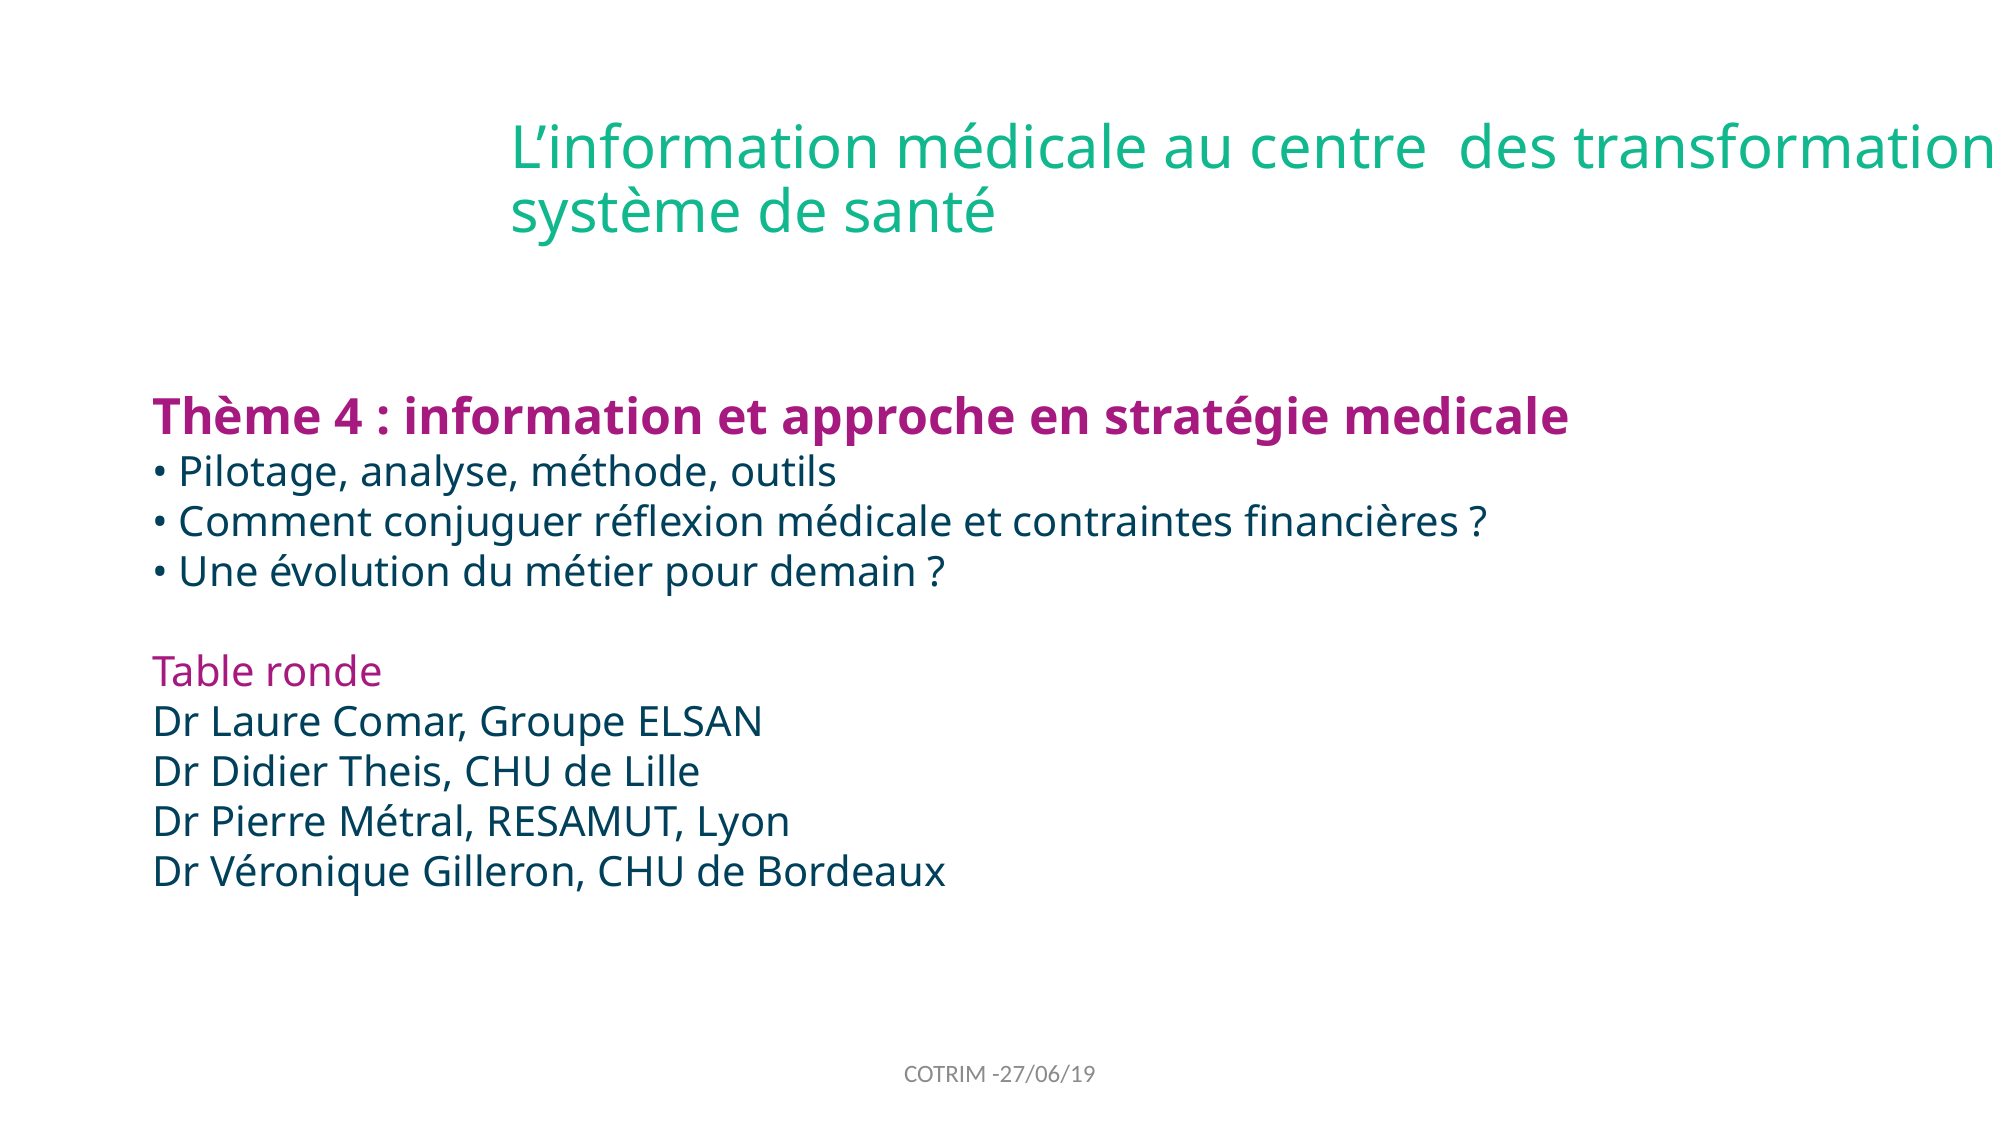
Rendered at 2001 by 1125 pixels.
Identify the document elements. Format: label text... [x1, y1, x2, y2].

text_box Thème 4 : information et approche en stratégie medicale • Pilotage, analyse, méthode, outils • Comment conjuguer réflexion médicale et contraintes financières ? • Une évolution du métier pour demain ? Table ronde Dr Laure Comar, Groupe ELSAN Dr Didier Theis, CHU de Lille Dr Pierre Métral, RESAMUT, Lyon Dr Véronique Gilleron, CHU de Bordeaux [137, 377, 1863, 953]
title L’information médicale au centre des transformations du système de santé [495, 108, 2000, 326]
footer COTRIM -27/06/19 [662, 1042, 1338, 1103]
